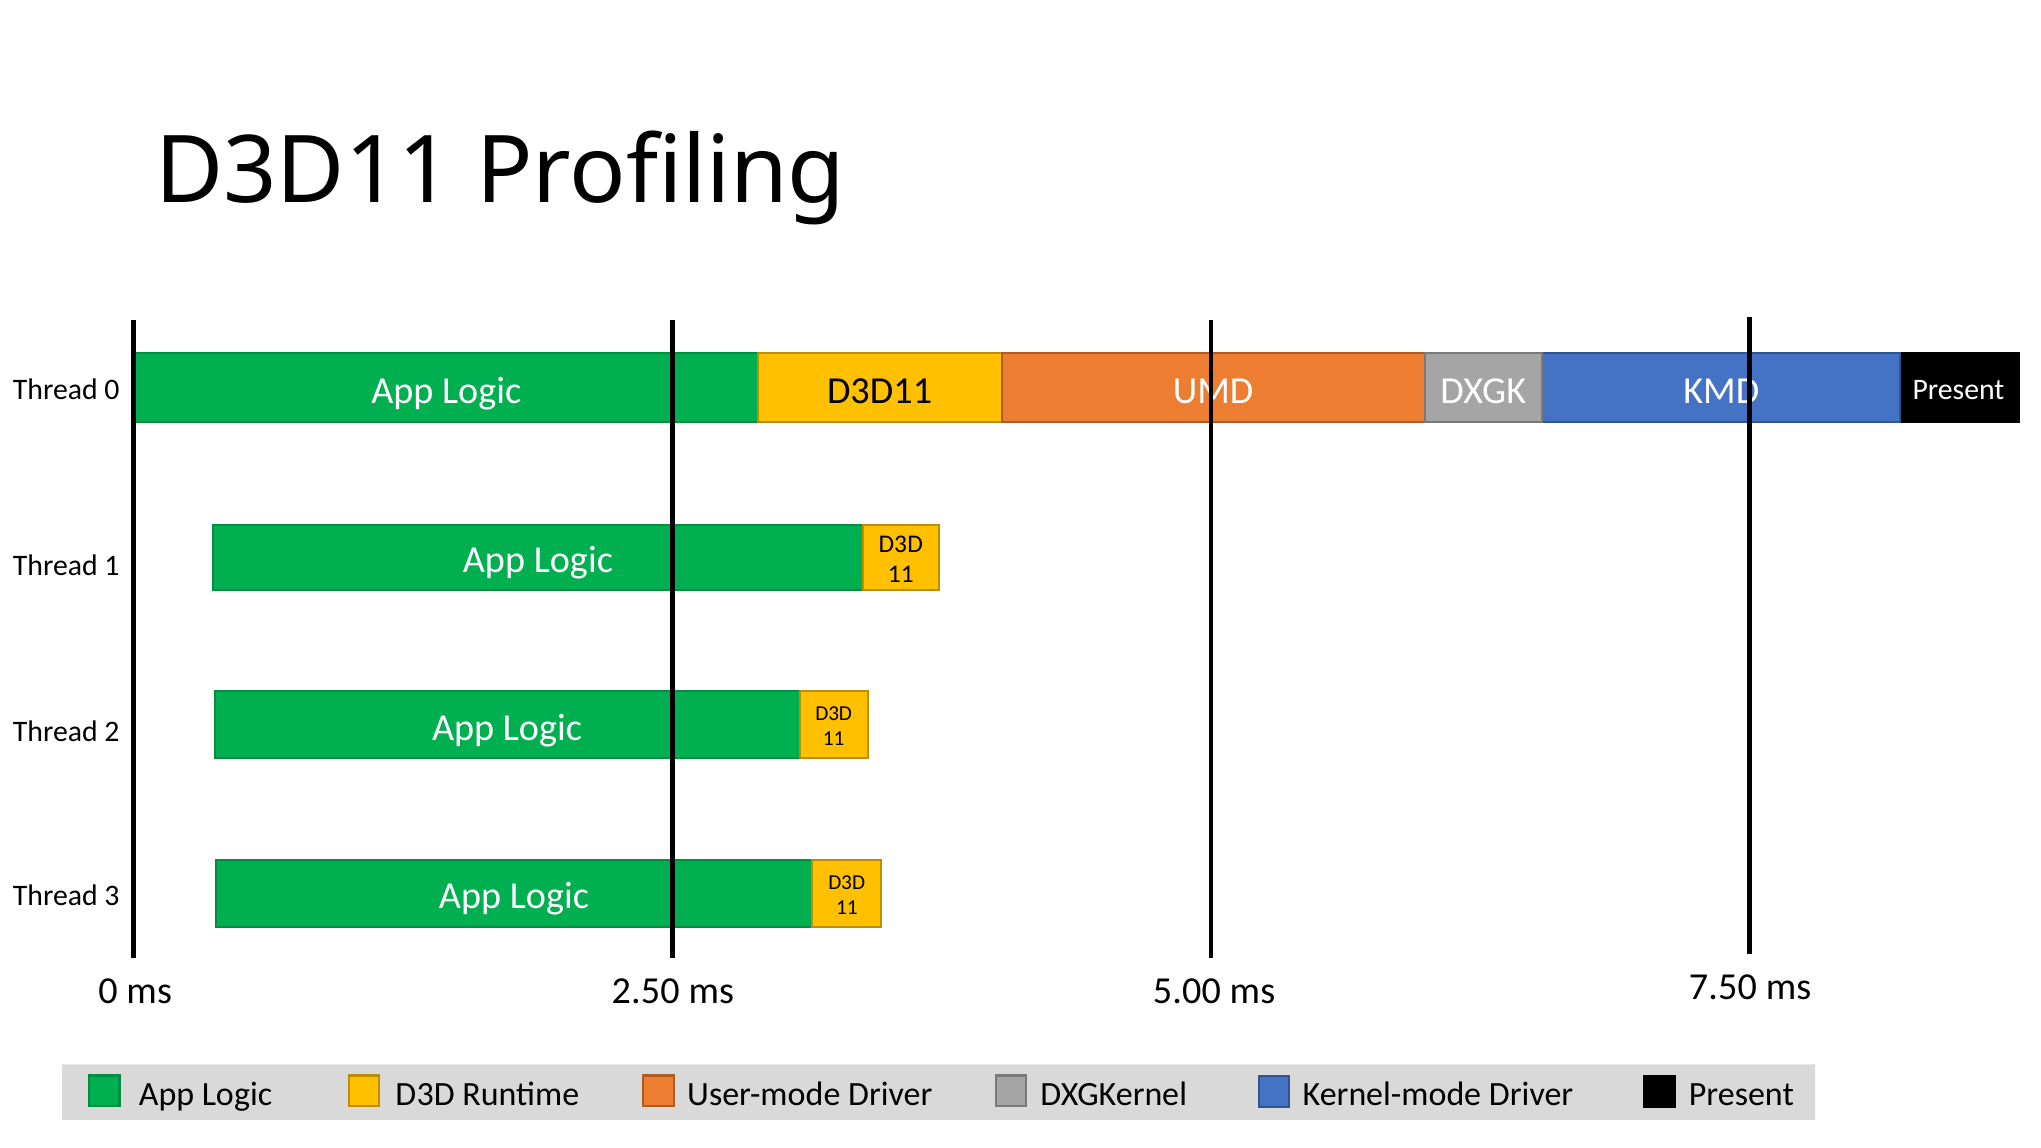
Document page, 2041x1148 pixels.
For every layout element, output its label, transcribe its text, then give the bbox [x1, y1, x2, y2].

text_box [216, 859, 672, 928]
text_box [62, 1064, 1816, 1148]
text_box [212, 524, 672, 590]
text_box 0 ms [83, 958, 188, 1019]
text_box 5.00 ms [1138, 958, 1291, 1019]
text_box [214, 690, 672, 759]
text_box Thread 2 [0, 703, 131, 755]
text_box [673, 353, 1210, 423]
title D3D11 Profiling [140, 61, 1900, 283]
text_box Thread 0 [0, 362, 131, 413]
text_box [673, 859, 882, 928]
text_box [134, 353, 672, 423]
text_box 2.50 ms [596, 958, 750, 1019]
text_box Thread 3 [0, 867, 131, 919]
text_box Thread 1 [0, 538, 131, 589]
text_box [673, 690, 868, 759]
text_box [1211, 353, 1749, 423]
text_box 7.50 ms [1674, 954, 1827, 1015]
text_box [673, 524, 939, 590]
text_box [1750, 353, 2020, 423]
